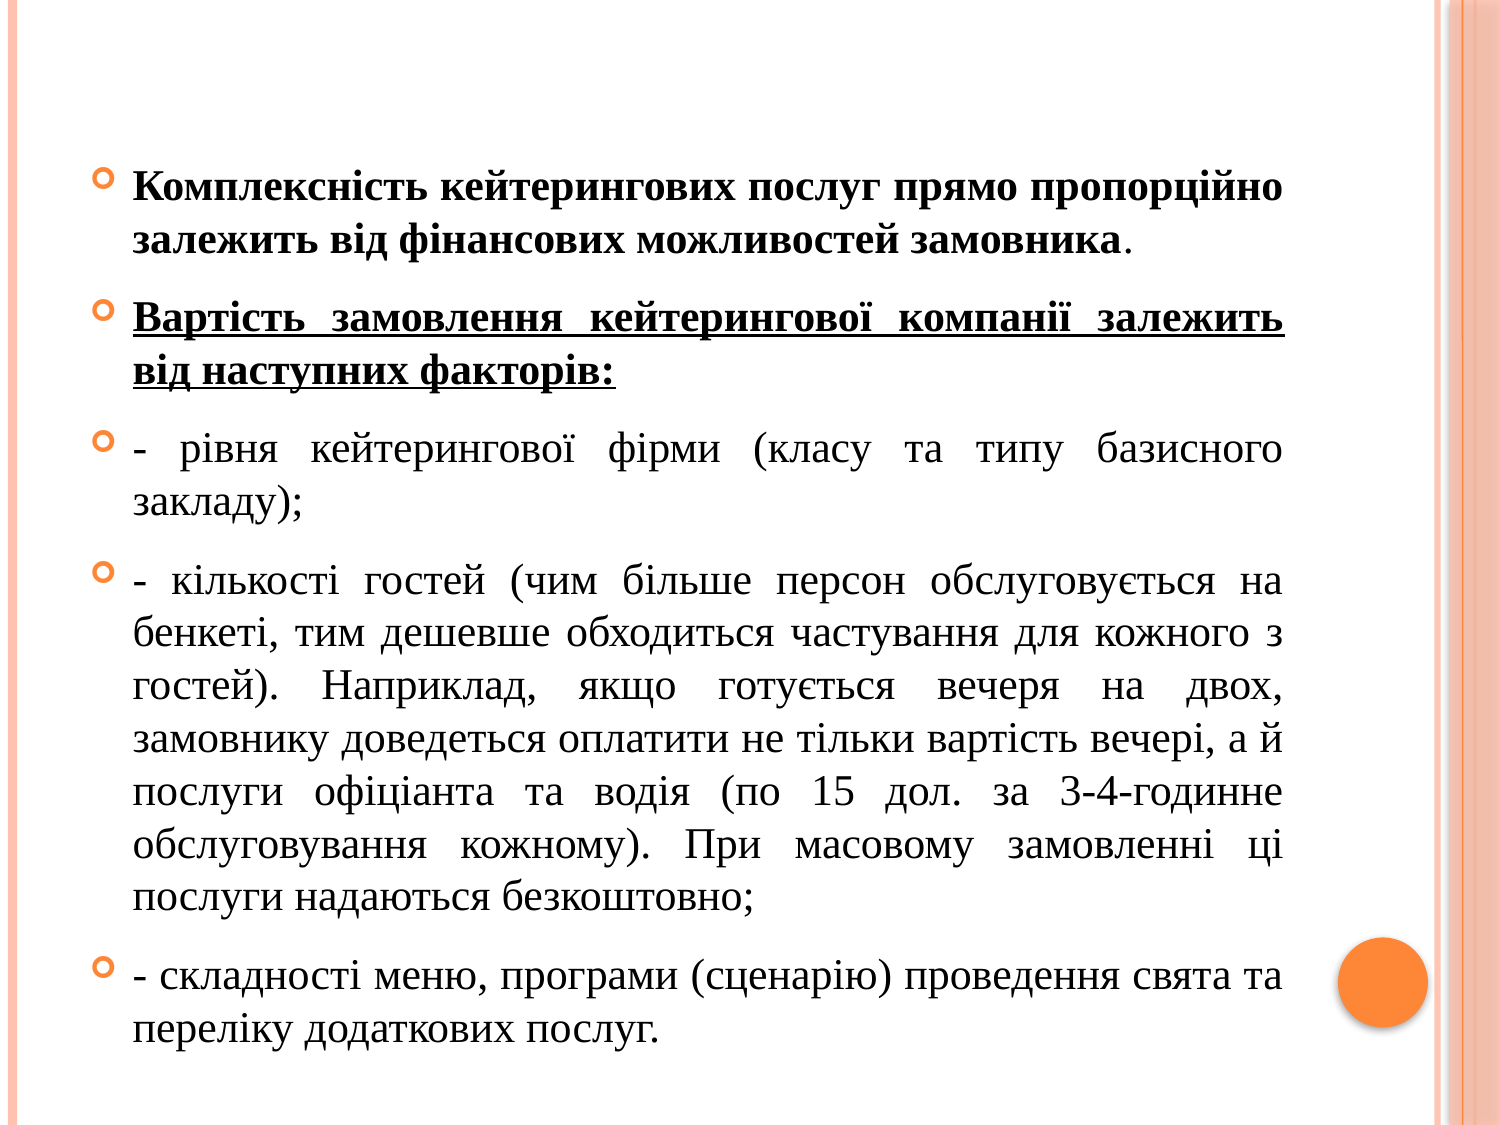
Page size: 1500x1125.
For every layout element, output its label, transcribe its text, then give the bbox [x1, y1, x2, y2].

list Комплексність кейтерингових послуг прямо пропорційно залежить від фінансових можливостей замовника. Вартість замовлення кейтерингової компанії залежить від наступних факторів: - рівня кейтерингової фірми (класу та типу базисного закладу); - кількості гостей (чим більше персон обслуговується на бенкеті, тим дешевше обходиться частування для кожного з гостей). Наприклад, якщо готується вечеря на двох, замовнику доведеться оплатити не тільки вартість вечері, а й послуги офіціанта та водія (по 15 дол. за 3-4-годинне обслуговування кожному). При масовому замовленні ці послуги надаються безкоштовно; - складності меню, програми (сценарію) проведення свята та переліку додаткових послуг. [75, 149, 1300, 1062]
